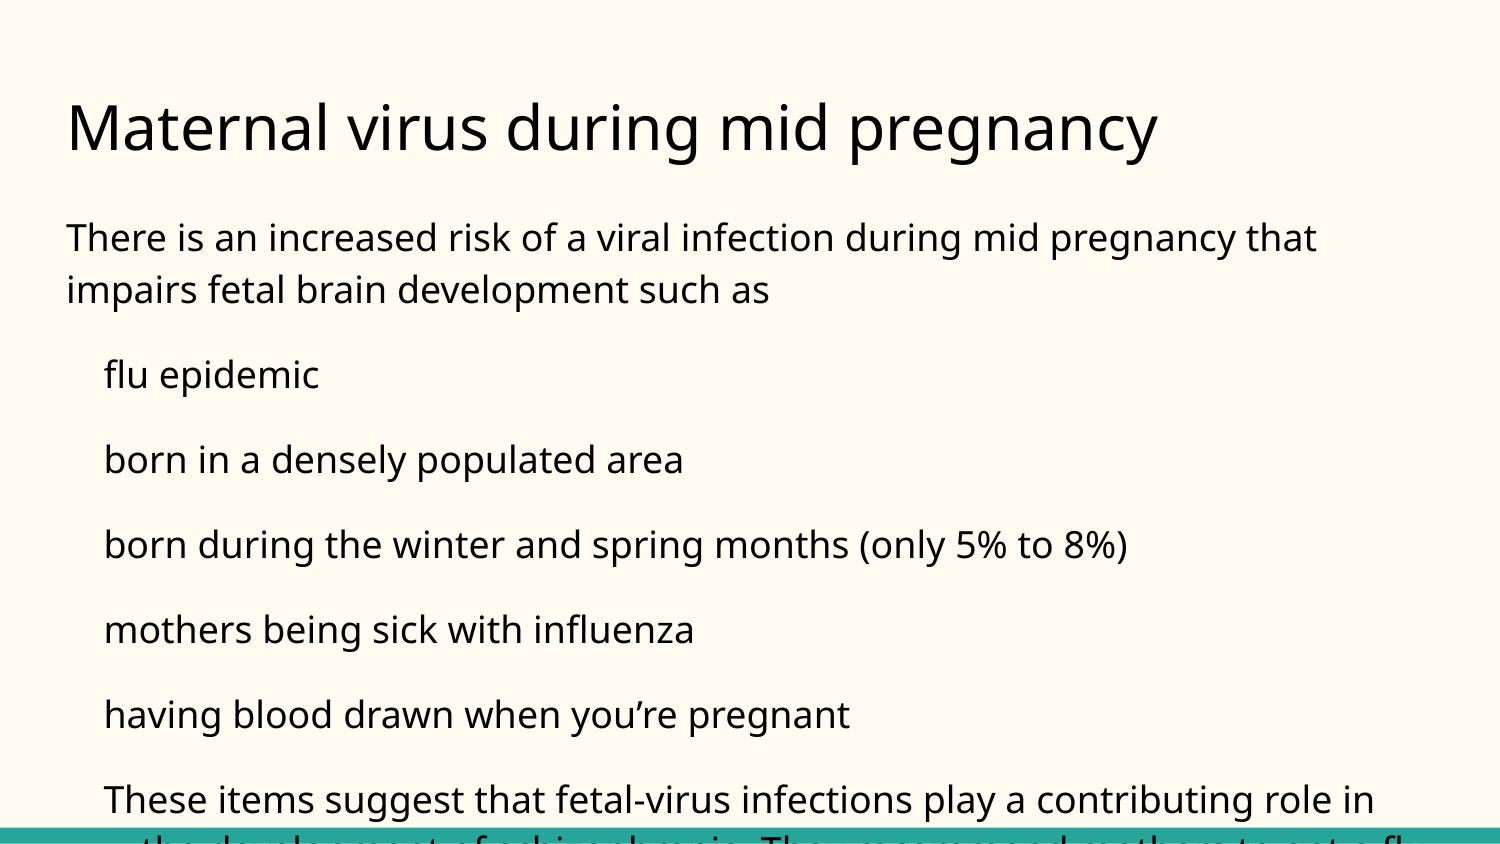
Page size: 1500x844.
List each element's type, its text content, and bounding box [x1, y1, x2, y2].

title Maternal virus during mid pregnancy [51, 72, 1449, 174]
list There is an increased risk of a viral infection during mid pregnancy that impairs fetal brain development such as flu epidemic born in a densely populated area born during the winter and spring months (only 5% to 8%) mothers being sick with influenza having blood drawn when you’re pregnant These items suggest that fetal-virus infections play a contributing role in the development of schizophrenia. They recommend mothers to get a flu shot. [51, 192, 1449, 750]
